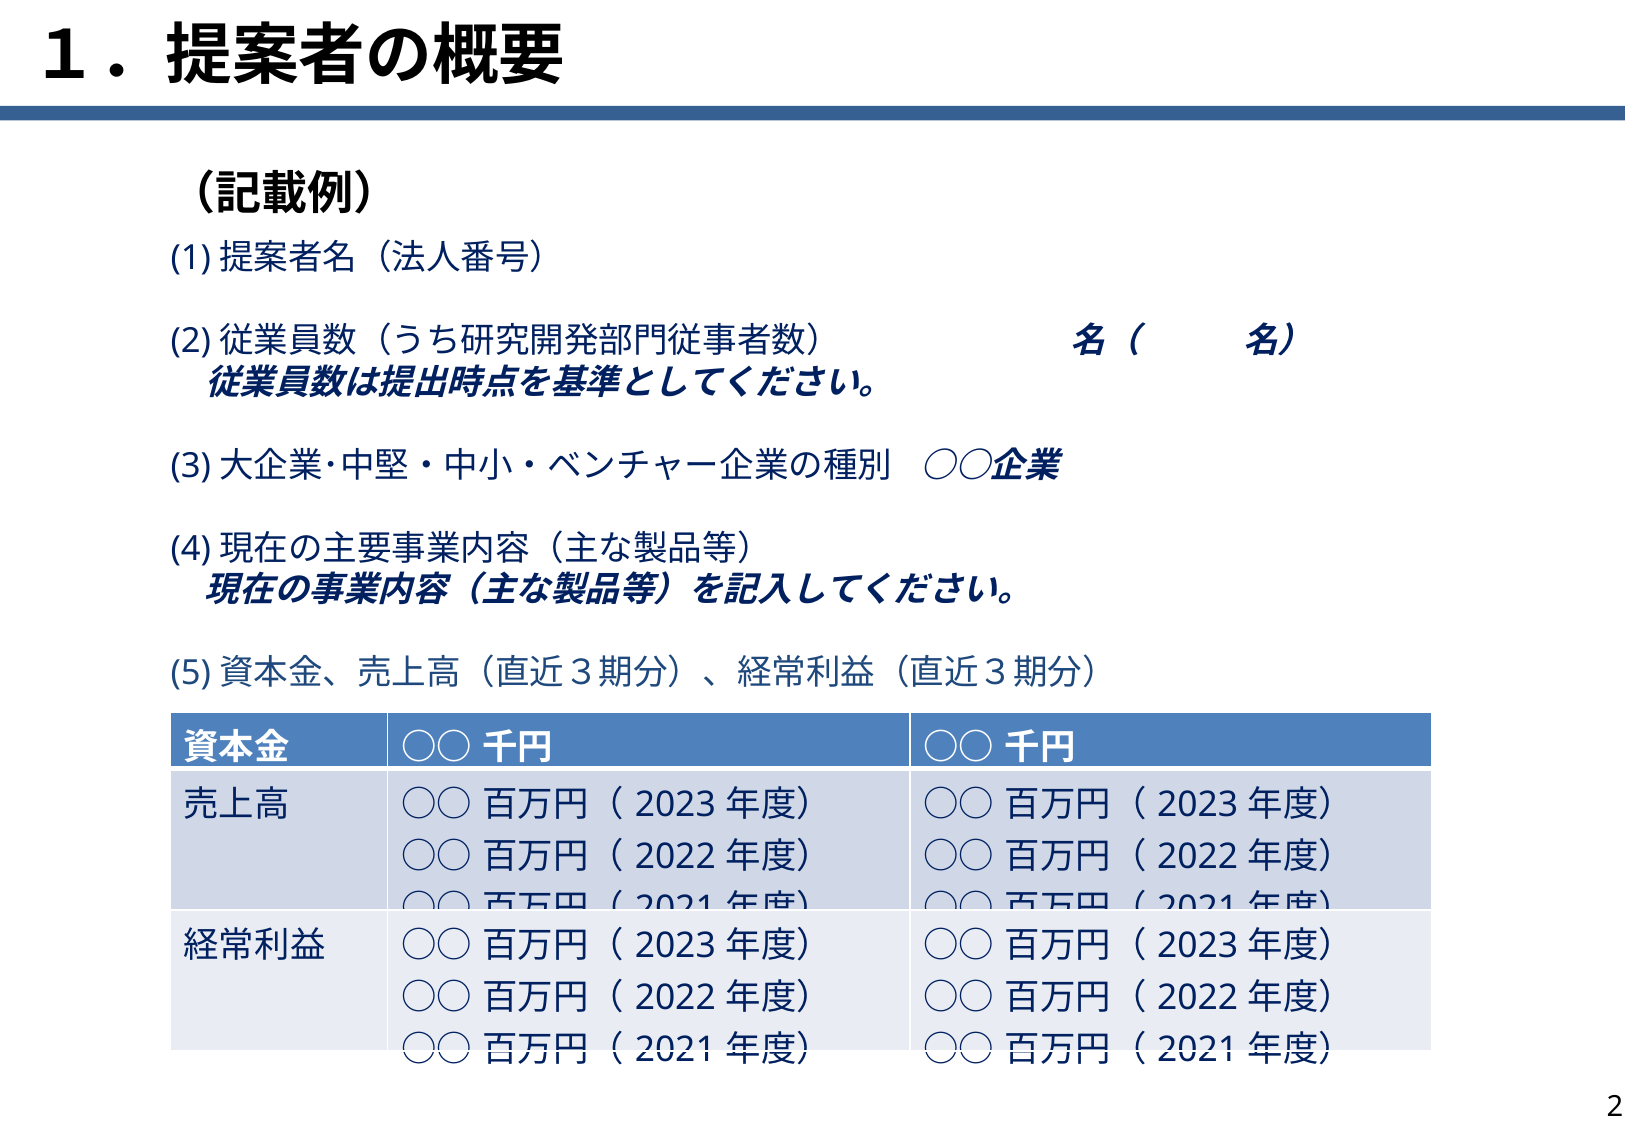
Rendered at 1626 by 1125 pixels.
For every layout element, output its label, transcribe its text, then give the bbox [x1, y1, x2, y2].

table_header 資本金 [171, 713, 387, 766]
table_cell ○○百万円（2023年度） ○○百万円（2022年度） ○○百万円（2021年度） [911, 911, 1431, 1050]
table_cell ○○百万円（2023年度） ○○百万円（2022年度） ○○百万円（2021年度） [911, 771, 1431, 909]
table_cell ○○百万円（2023年度） ○○百万円（2022年度） ○○百万円（2021年度） [388, 911, 909, 1050]
table_cell ○○百万円（2023年度） ○○百万円（2022年度） ○○百万円（2021年度） [388, 771, 909, 909]
text_box 1 [1530, 1087, 1624, 1125]
table_header ○○千円 [388, 713, 909, 766]
text_box (1)提案者名（法人番号） (2)従業員数（うち研究開発部門従事者数） 名（ 名） 従業員数は提出時点を基準としてください。 (3)大企業･中堅・中小・ベンチャー企業の種別 ○○企業 (4)現在の主要事業内容（主な製品等） 現在の事業内容（主な製品等）を記入してください。 (5)資本金、売上高（直近３期分）、経常利益（直近３期分） [170, 235, 1475, 692]
title １．提案者の概要 [31, 12, 1578, 92]
table_cell 経常利益 [171, 911, 387, 1050]
table_cell 売上高 [171, 771, 387, 909]
text_box （記載例） [169, 163, 1364, 220]
table_header ○○千円 [911, 713, 1431, 766]
